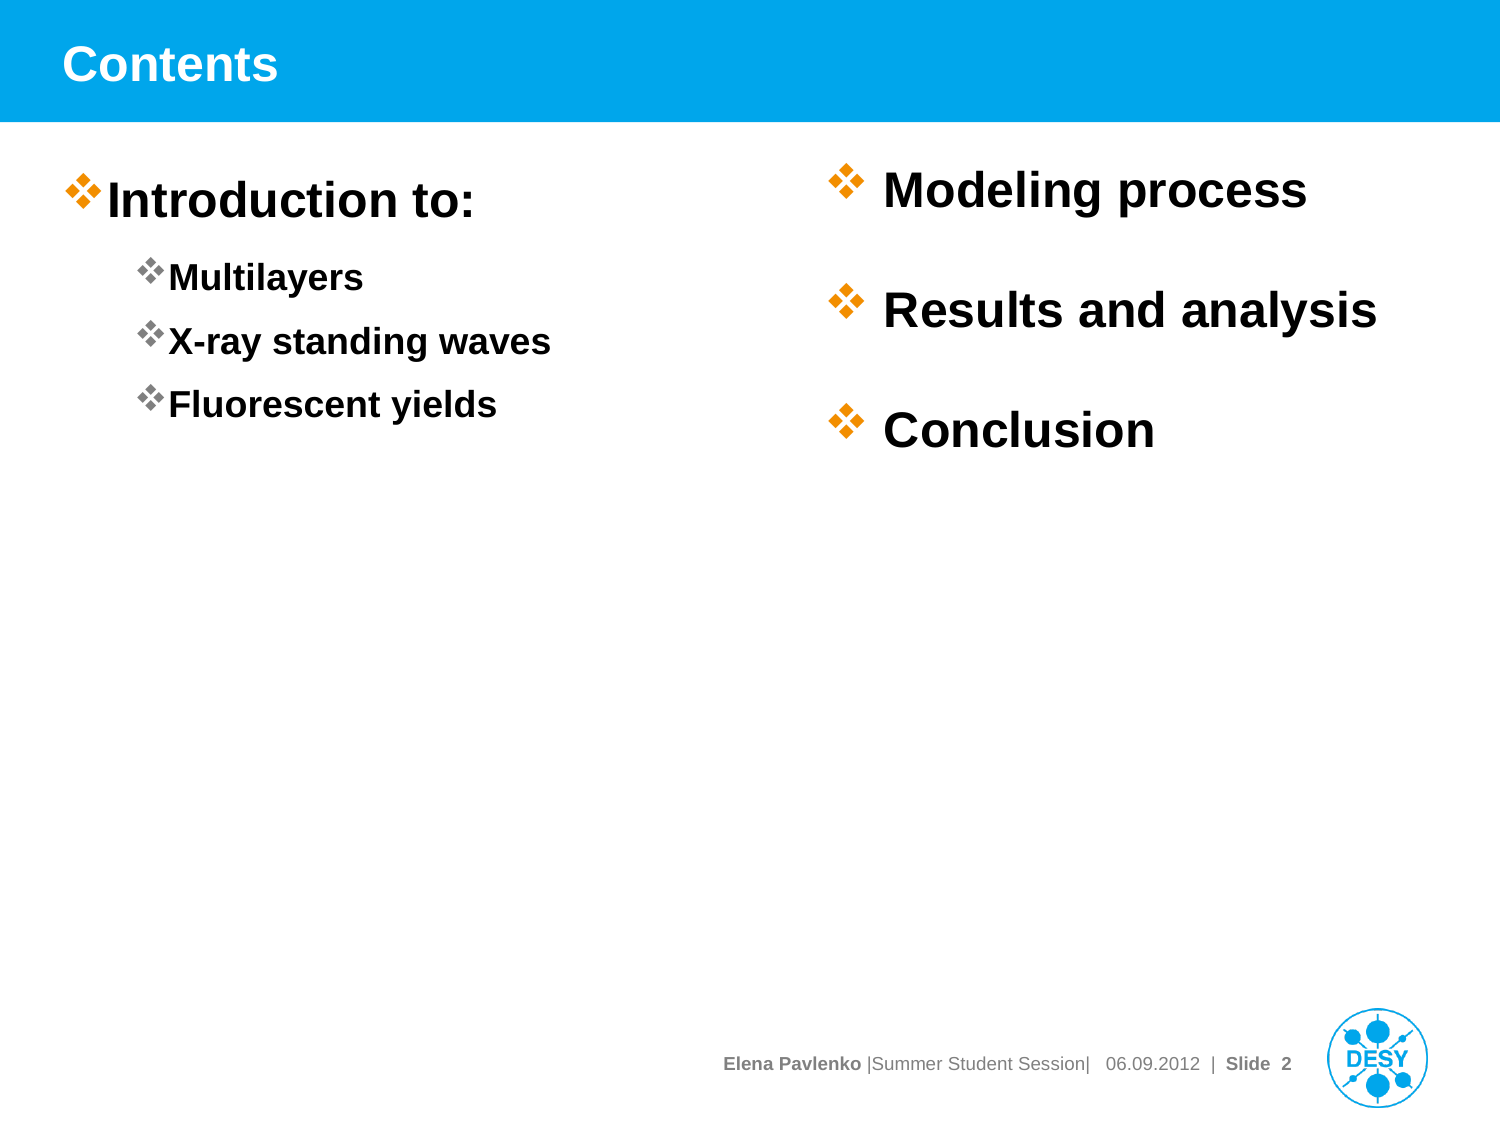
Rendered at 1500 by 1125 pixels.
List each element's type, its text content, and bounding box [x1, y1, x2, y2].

picture [1327, 1068, 1365, 1108]
picture [1327, 1008, 1368, 1049]
picture [1391, 1071, 1428, 1108]
picture [1387, 1008, 1428, 1046]
list Introduction to: Multilayers X-ray standing waves Fluorescent yields [46, 160, 706, 1014]
title Contents [47, 16, 1446, 107]
text_box Modeling process Results and analysis Conclusion [809, 149, 1439, 505]
picture [1330, 1011, 1426, 1106]
